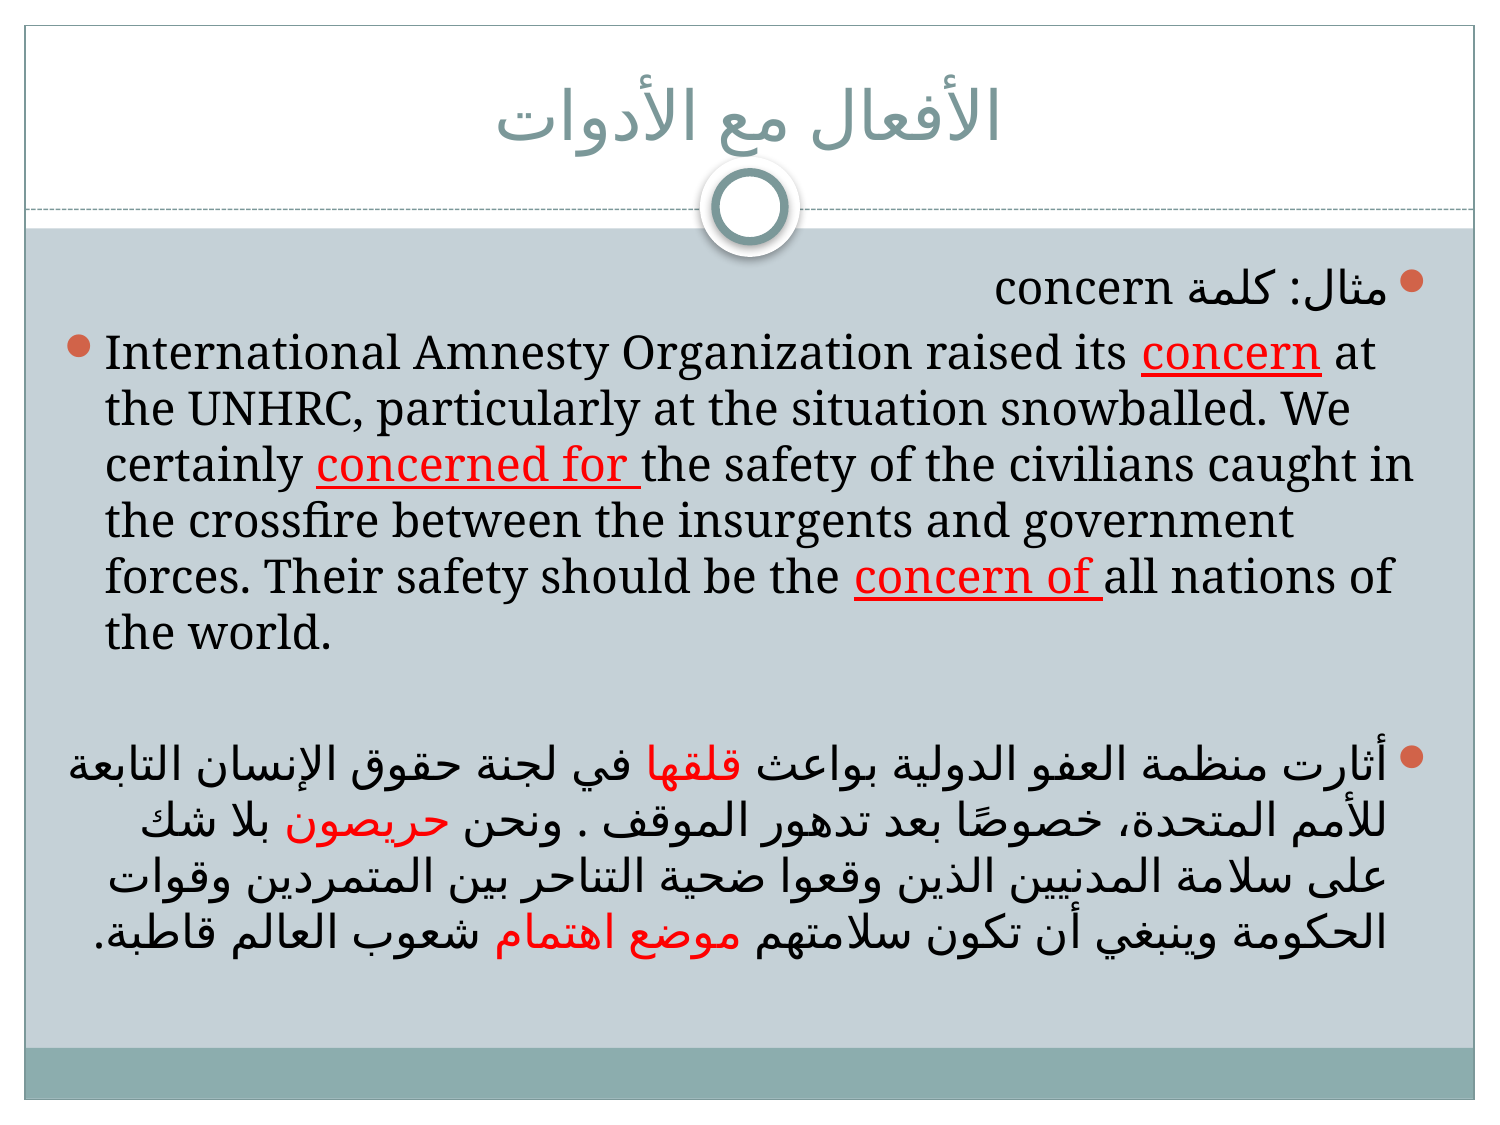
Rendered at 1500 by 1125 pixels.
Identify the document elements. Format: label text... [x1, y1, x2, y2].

title الأفعال مع الأدوات [49, 37, 1450, 162]
list مثال: كلمة concern International Amnesty Organization raised its concern at the UNHRC, particularly at the situation snowballed. We certainly concerned for the safety of the civilians caught in the crossfire between the insurgents and government forces. Their safety should be the concern of all nations of the world. أثارت منظمة العفو الدولية بواعث قلقها في لجنة حقوق الإنسان التابعة للأمم المتحدة، خصوصًا بعد تدهور الموقف . ونحن حريصون بلا شك على سلامة المدنيين الذين وقعوا ضحية التناحر بين المتمردين وقوات الحكومة وينبغي أن تكون سلامتهم موضع اهتمام شعوب العالم قاطبة. [49, 250, 1445, 1001]
